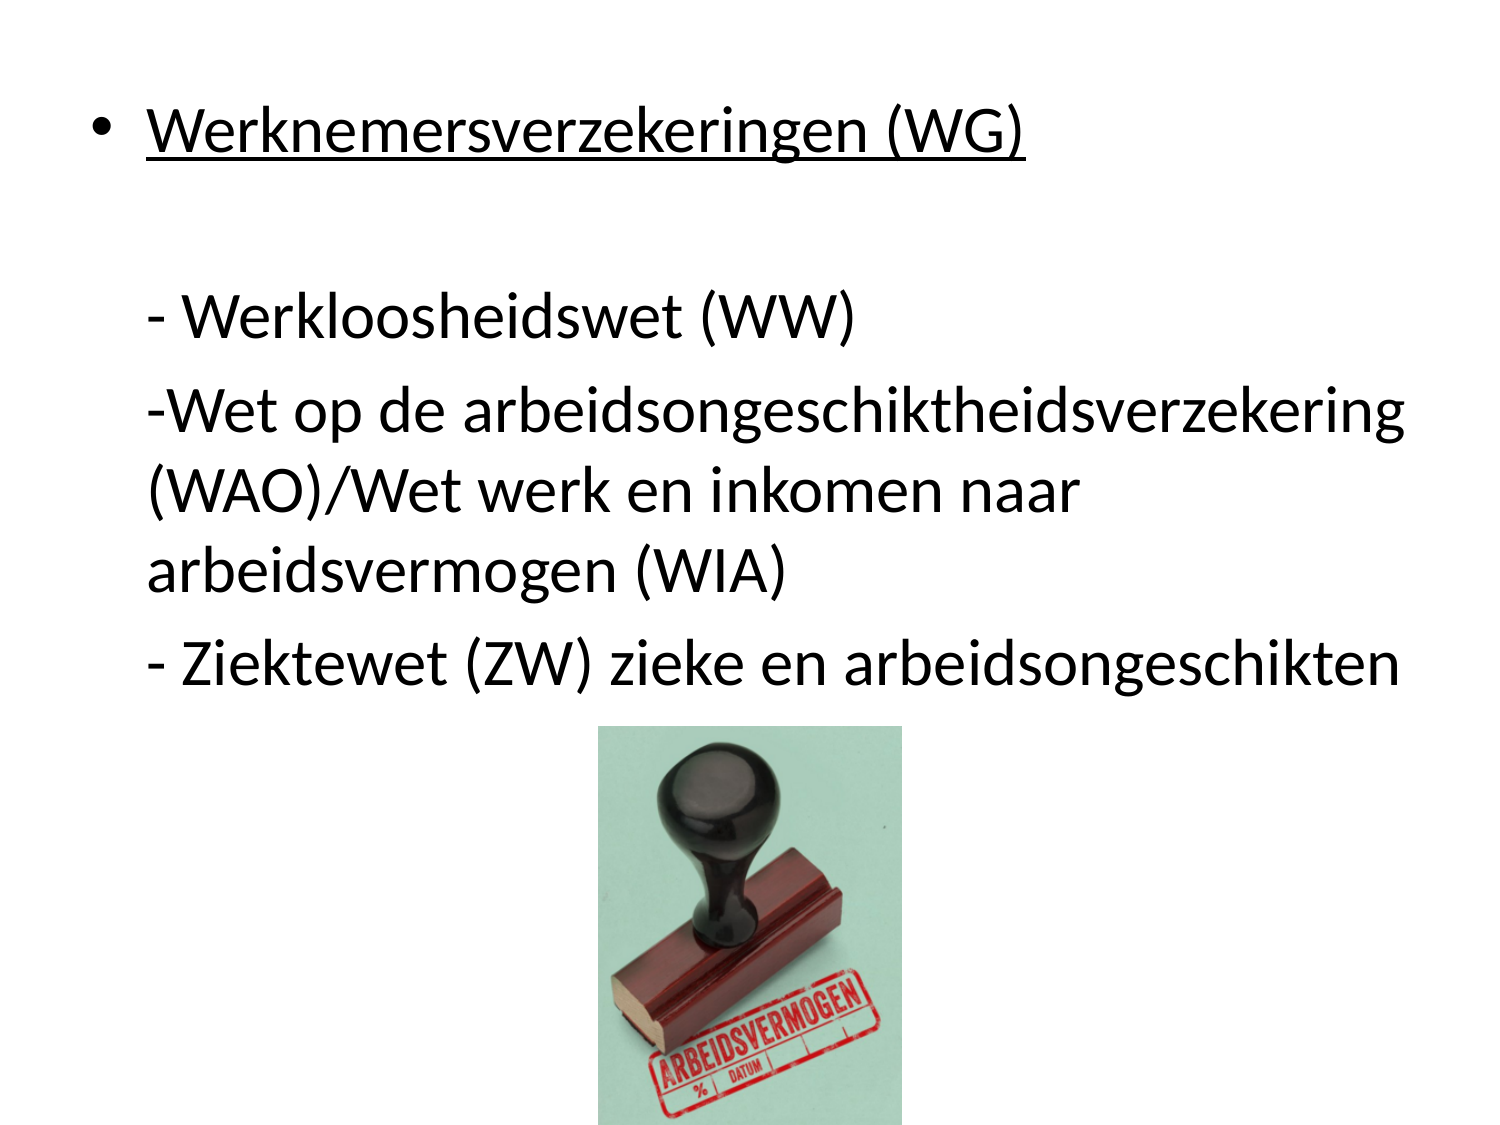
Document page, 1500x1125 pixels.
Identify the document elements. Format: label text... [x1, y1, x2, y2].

list Werknemersverzekeringen (WG) - Werkloosheidswet (WW) -Wet op de arbeidsongeschiktheidsverzekering (WAO)/Wet werk en inkomen naar arbeidsvermogen (WIA) - Ziektewet (ZW) zieke en arbeidsongeschikten [75, 78, 1425, 1005]
picture [597, 726, 903, 1125]
